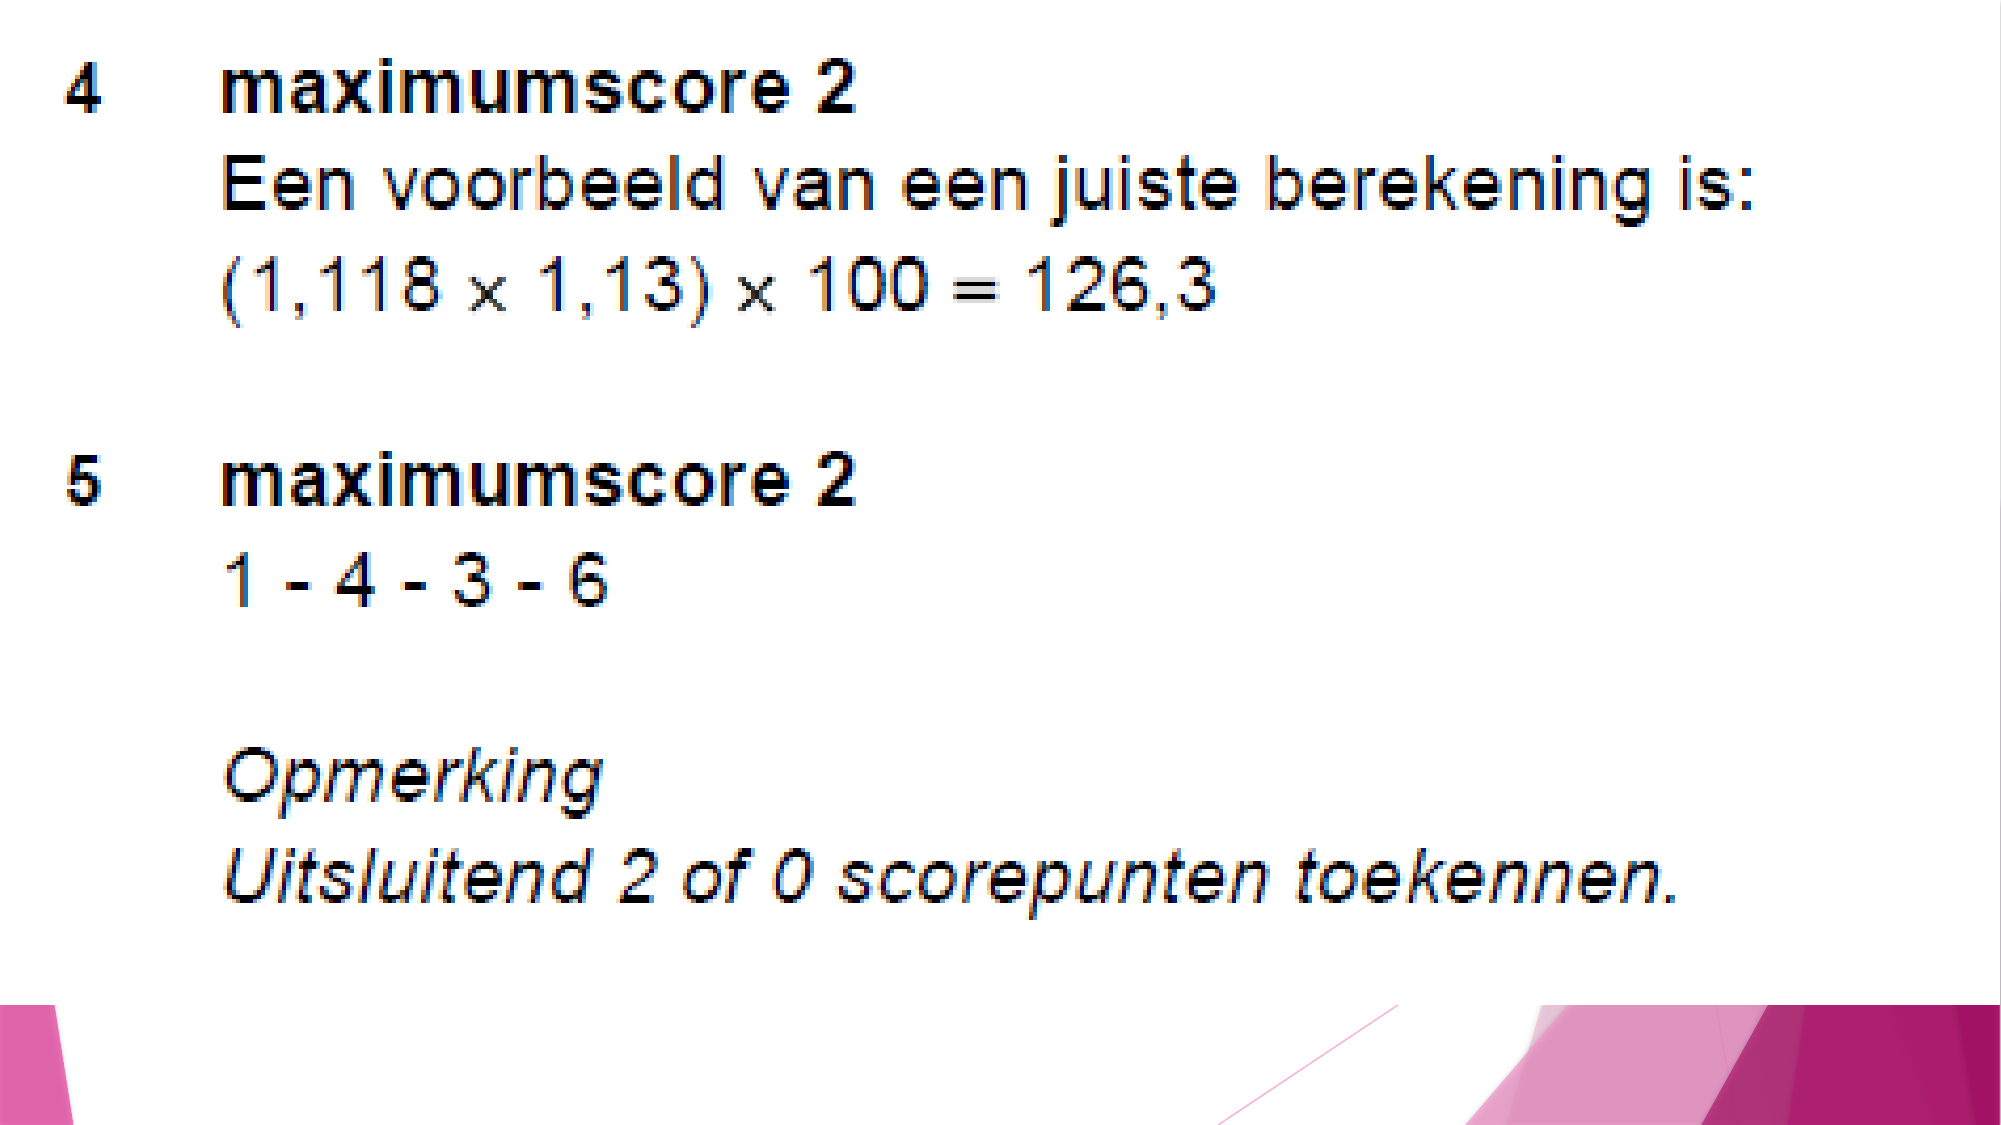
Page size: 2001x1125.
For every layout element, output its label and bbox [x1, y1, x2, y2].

picture [0, 0, 2000, 1005]
